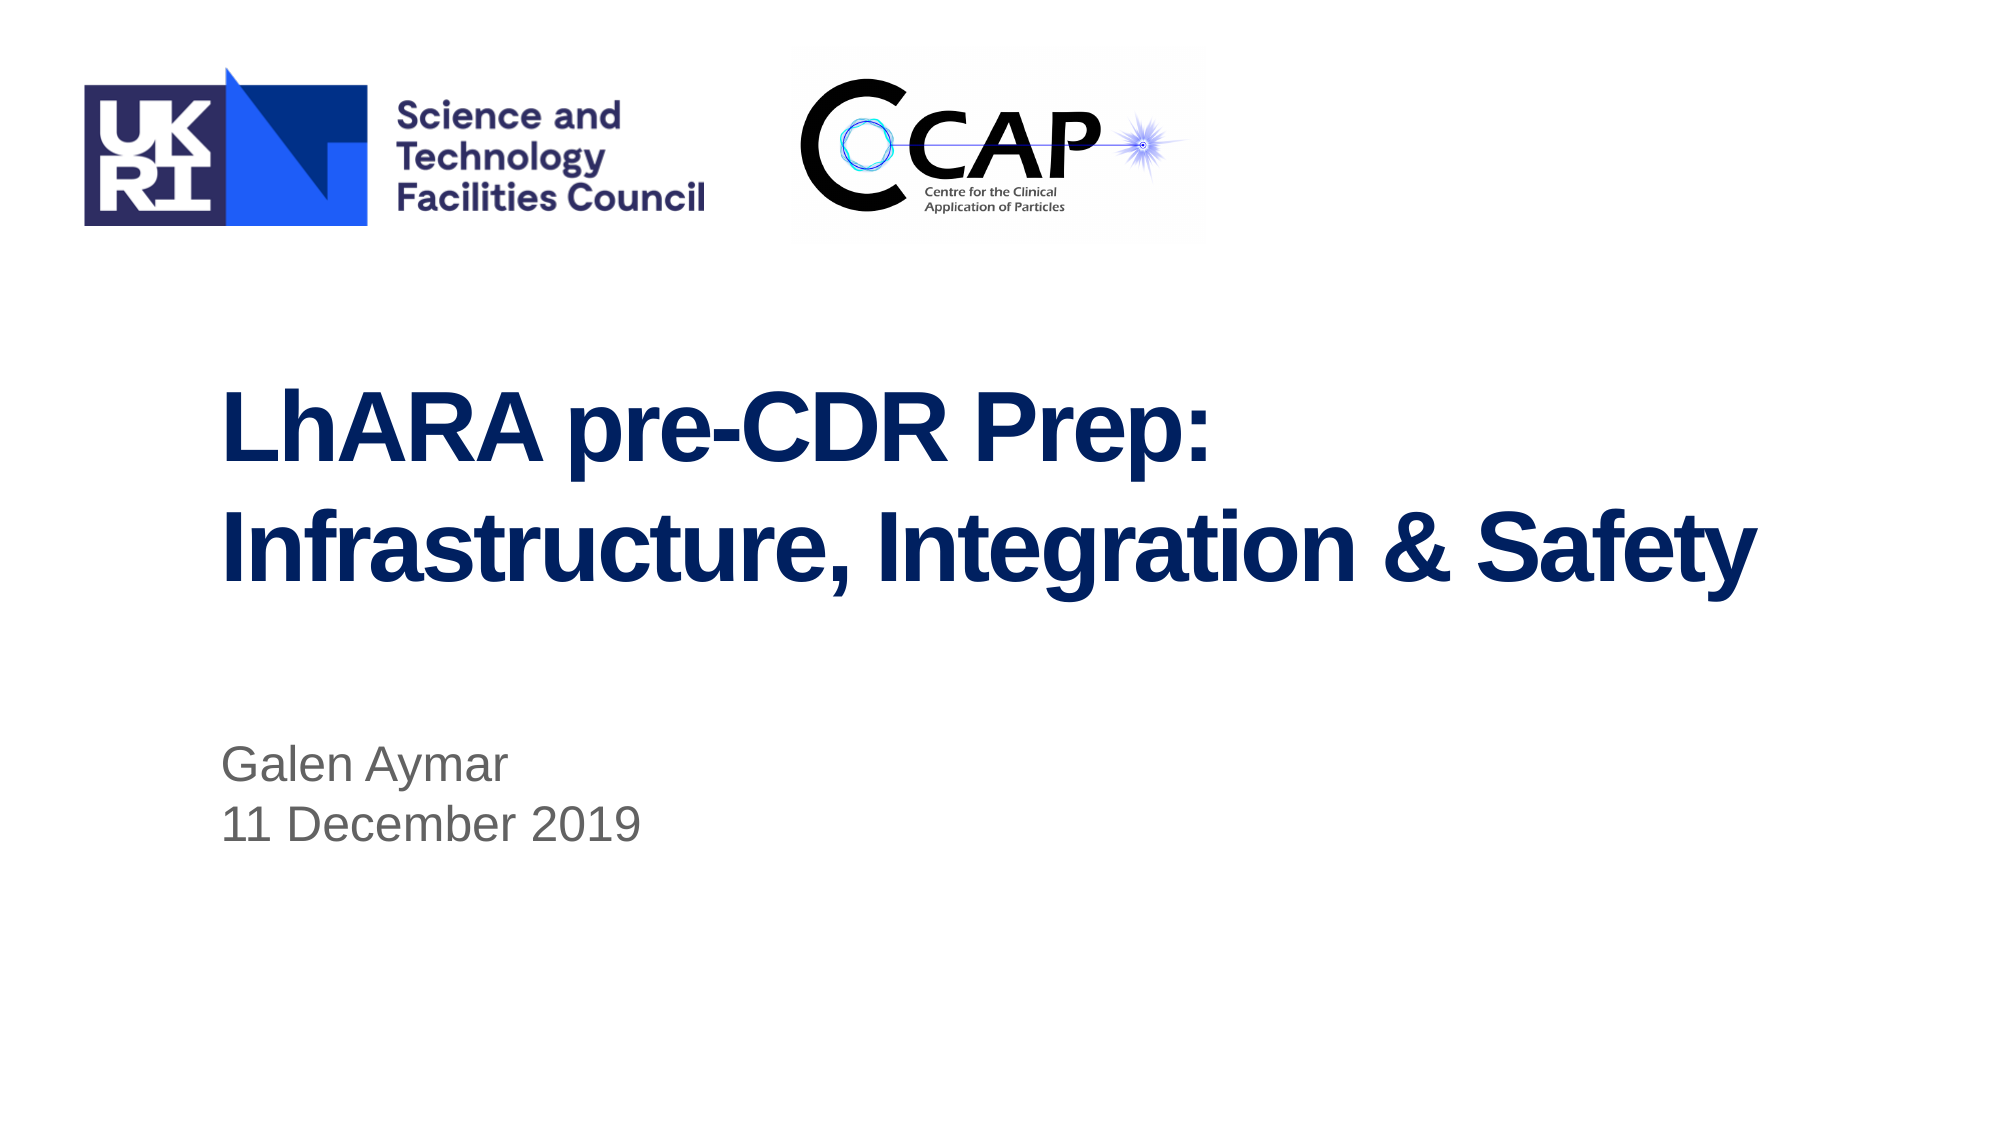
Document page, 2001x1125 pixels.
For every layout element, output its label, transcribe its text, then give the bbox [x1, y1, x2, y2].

text_box Galen Aymar 11 December 2019 [205, 723, 1149, 859]
text_box LhARA pre-CDR Prep: Infrastructure, Integration & Safety [205, 354, 1812, 609]
picture [84, 67, 704, 226]
picture [791, 46, 1206, 244]
